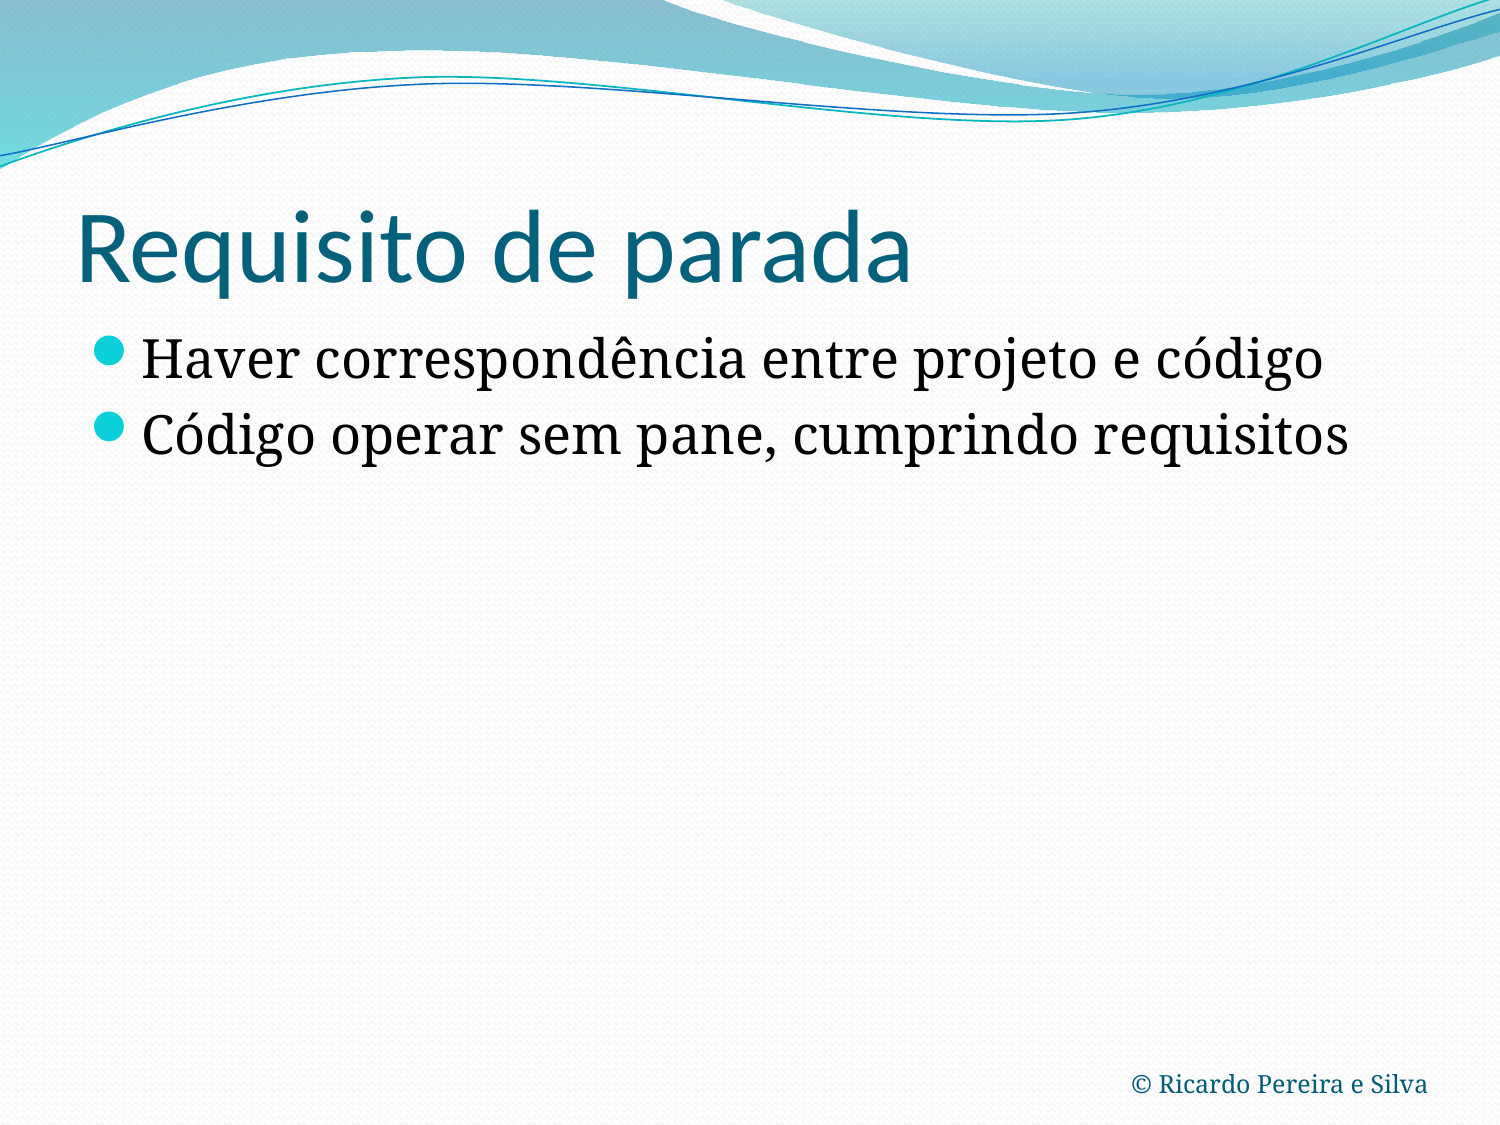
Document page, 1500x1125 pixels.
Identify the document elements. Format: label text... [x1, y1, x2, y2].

title Requisito de parada [75, 115, 1425, 303]
list Haver correspondência entre projeto e código Código operar sem pane, cumprindo requisitos [75, 317, 1425, 1038]
footer © Ricardo Pereira e Silva [1101, 1042, 1429, 1103]
